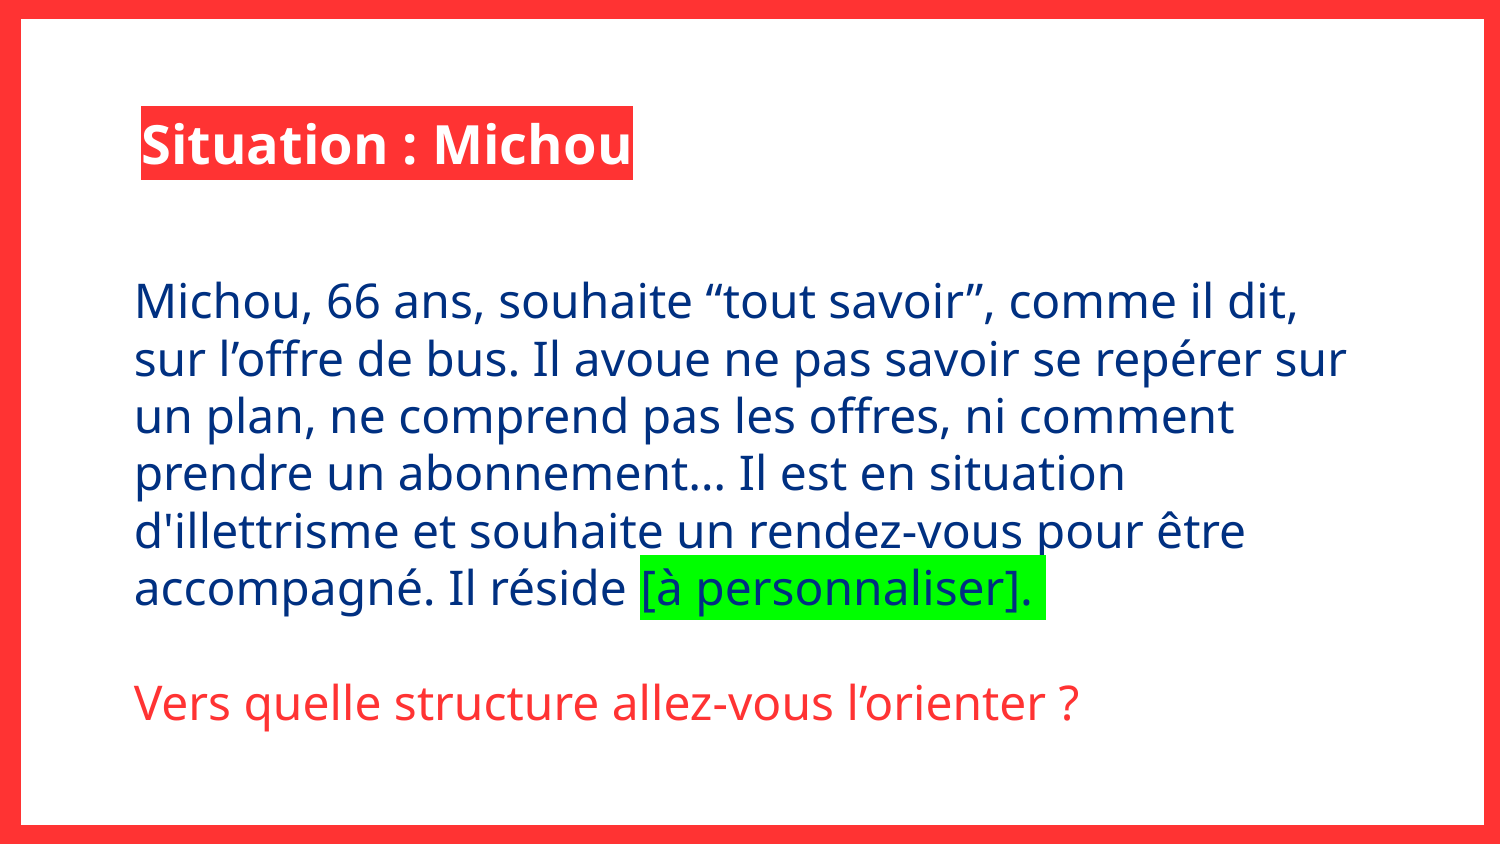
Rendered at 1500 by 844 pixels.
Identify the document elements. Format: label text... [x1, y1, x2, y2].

text_box Situation : Michou [135, 104, 1190, 181]
text_box Michou, 66 ans, souhaite “tout savoir”, comme il dit, sur l’offre de bus. Il avoue ne pas savoir se repérer sur un plan, ne comprend pas les offres, ni comment prendre un abonnement… Il est en situation d'illettrisme et souhaite un rendez-vous pour être accompagné. Il réside [à personnaliser]. Vers quelle structure allez-vous l’orienter ? [118, 255, 1392, 661]
text_box [2, 0, 1500, 844]
